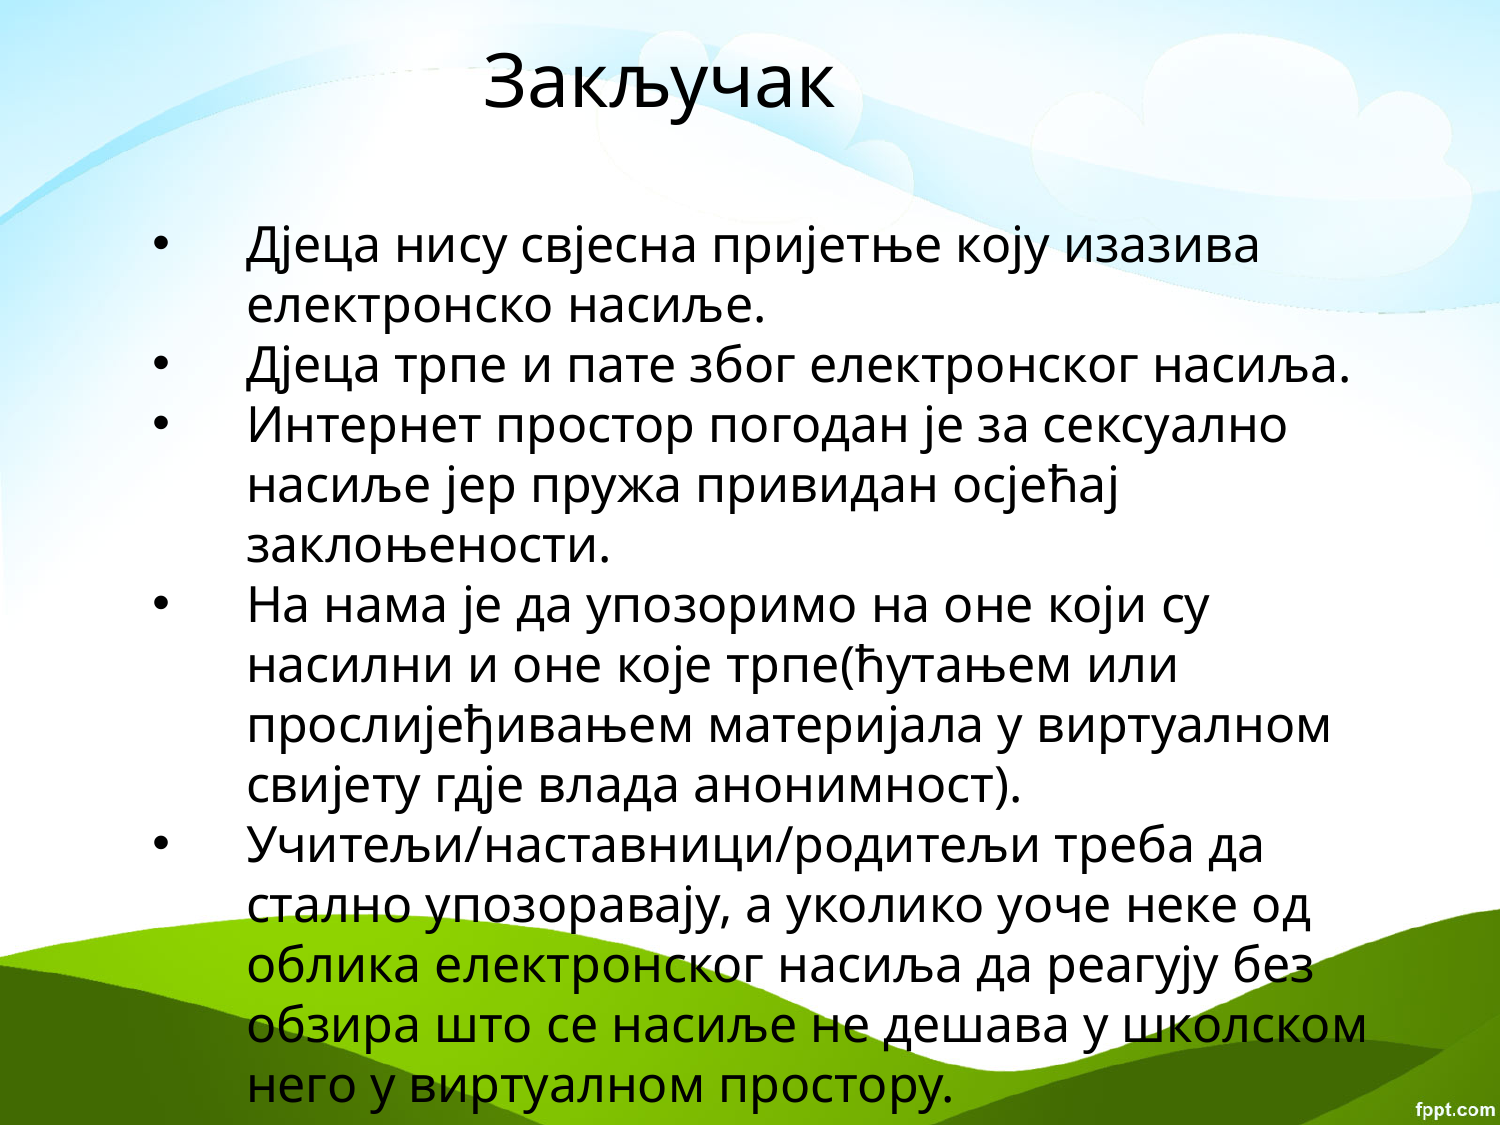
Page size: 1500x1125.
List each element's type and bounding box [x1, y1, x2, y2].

list [0, 0, 1500, 1125]
